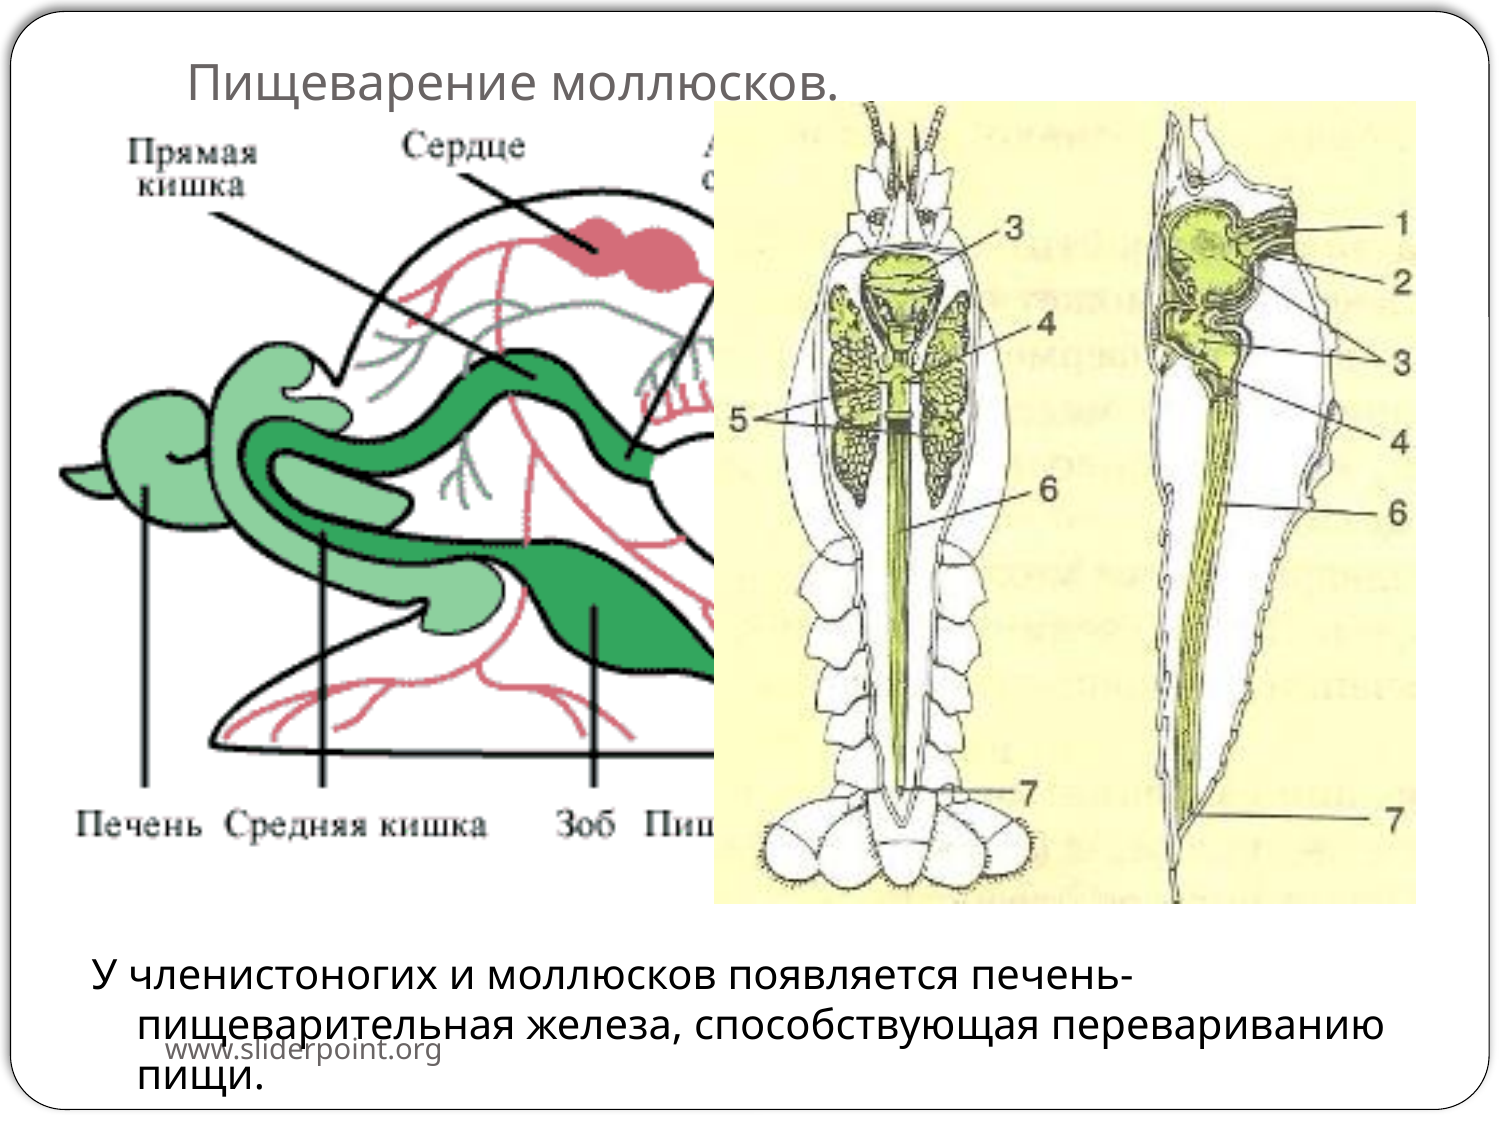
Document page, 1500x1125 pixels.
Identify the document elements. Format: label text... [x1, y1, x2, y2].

title Пищеварение моллюсков. [171, 42, 1447, 126]
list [40, 113, 704, 889]
list У членистоногих и моллюсков появляется печень- пищеварительная железа, способствующая перевариванию пищи. [76, 940, 1447, 1060]
picture [714, 101, 1416, 905]
footer www.sliderpoint.org [150, 1012, 800, 1088]
